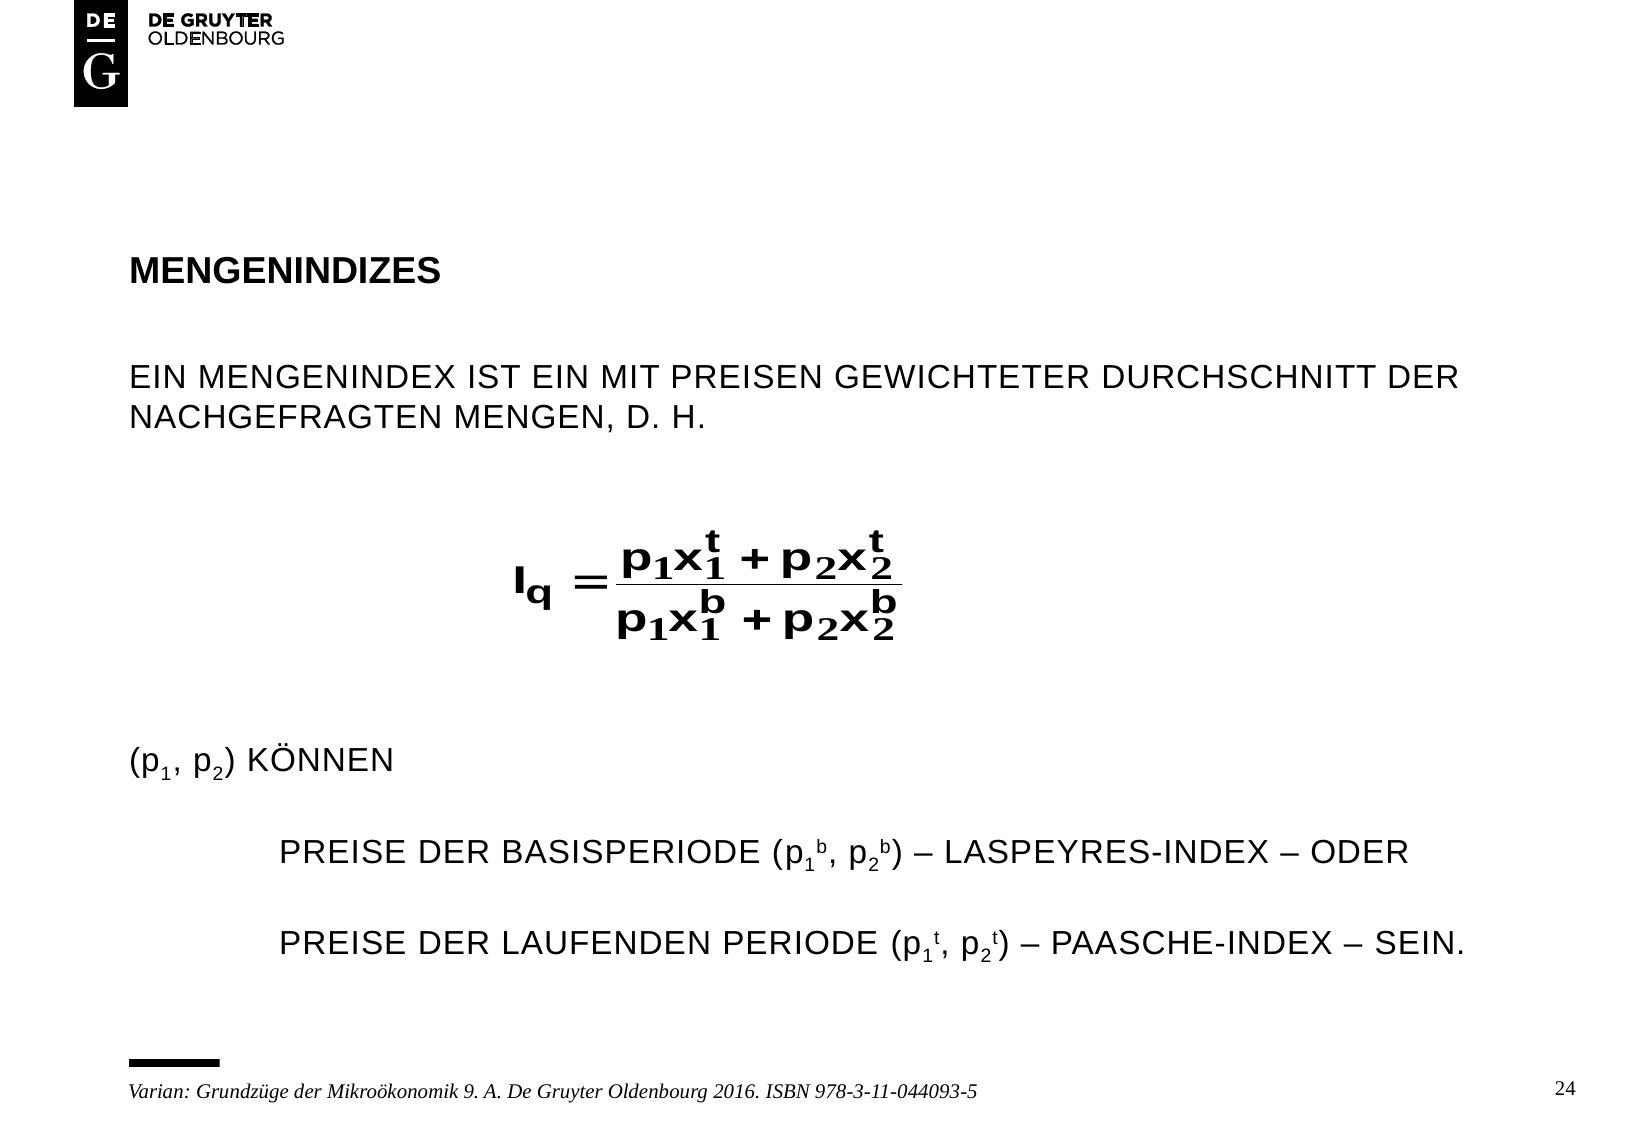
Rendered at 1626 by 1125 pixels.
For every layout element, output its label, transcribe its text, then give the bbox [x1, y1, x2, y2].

slide_number 24 [1554, 1074, 1614, 1104]
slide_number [128, 1077, 1539, 1108]
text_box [511, 522, 907, 644]
title mengenindizes [129, 245, 1556, 328]
list Ein mengenindex ist ein mit preisen gewichteter durchschnitt der nachgefragten mengen, d. h. (p1, p2) können preise der Basisperiode (p1b, p2b) – Laspeyres-index – oder preise der laufenden periode (p1t, p2t) – PAASCHE-INDEX – sein. [129, 355, 1556, 1018]
